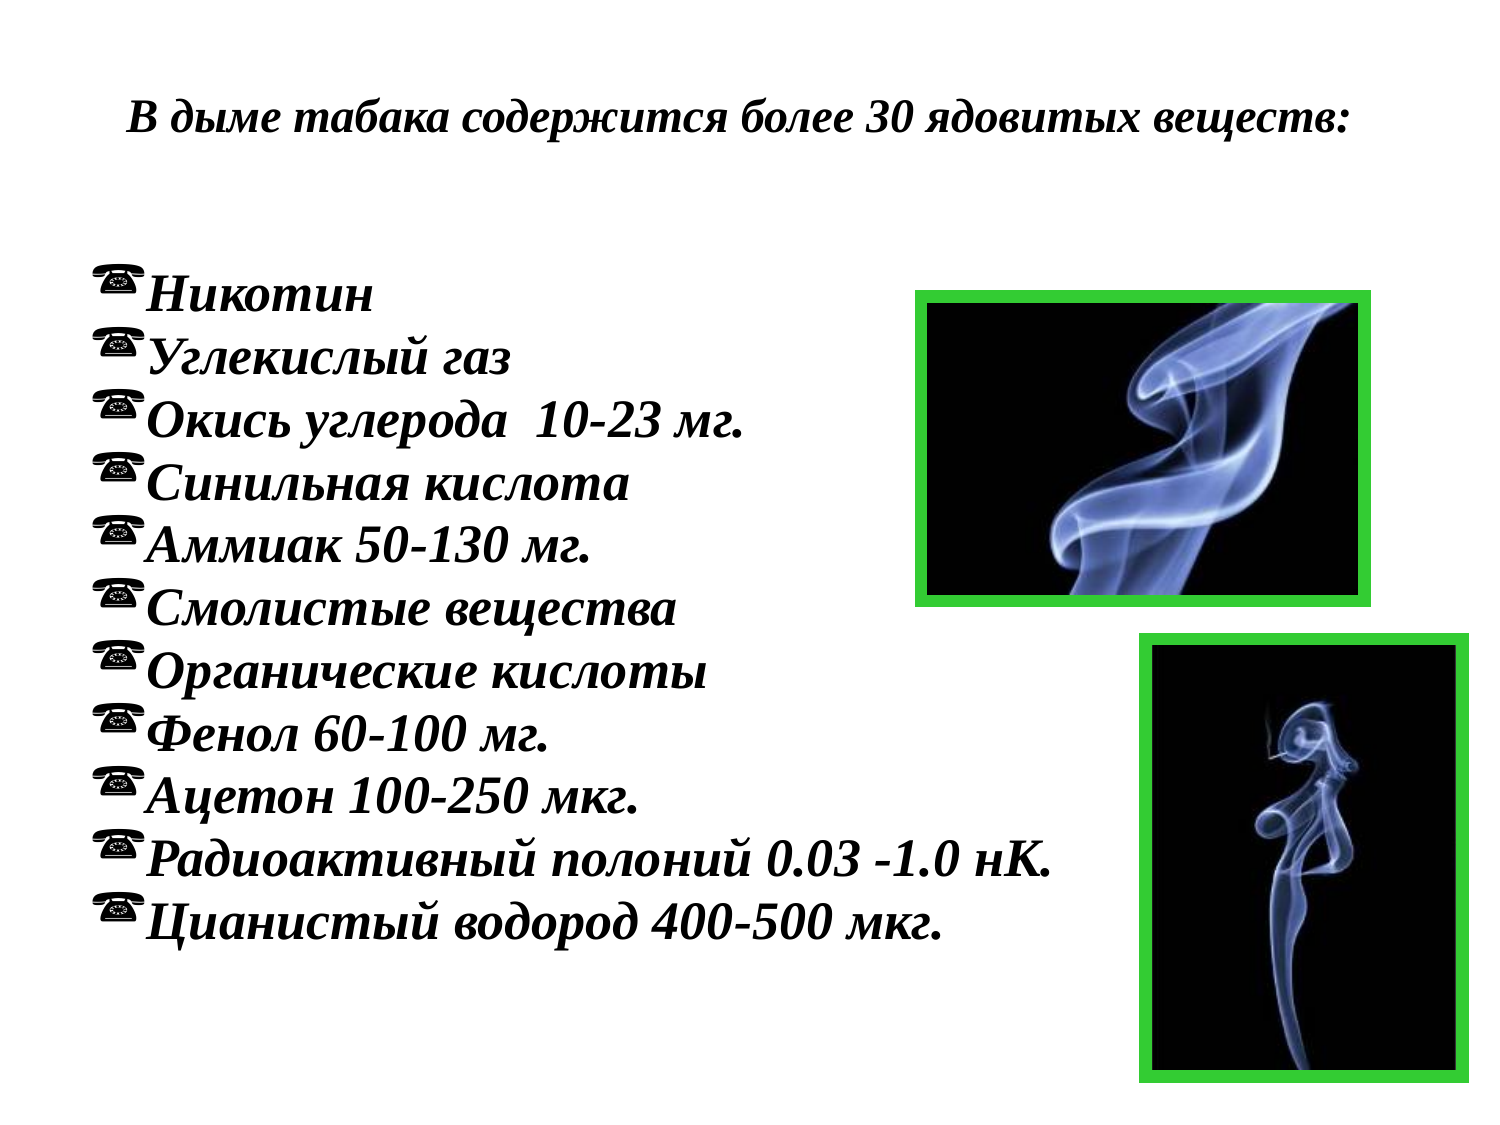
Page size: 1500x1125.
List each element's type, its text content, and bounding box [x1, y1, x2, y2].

list Никотин Углекислый газ Окись углерода 10-23 мг. Синильная кислота Аммиак 50-130 мг. Смолистые вещества Органические кислоты Фенол 60-100 мг. Ацетон 100-250 мкг. Радиоактивный полоний 0.03 -1.0 нК. Цианистый водород 400-500 мкг. [75, 262, 1425, 1071]
title В дыме табака содержится более 30 ядовитых веществ: [76, 76, 1402, 225]
picture [926, 302, 1359, 596]
picture [1151, 645, 1457, 1071]
